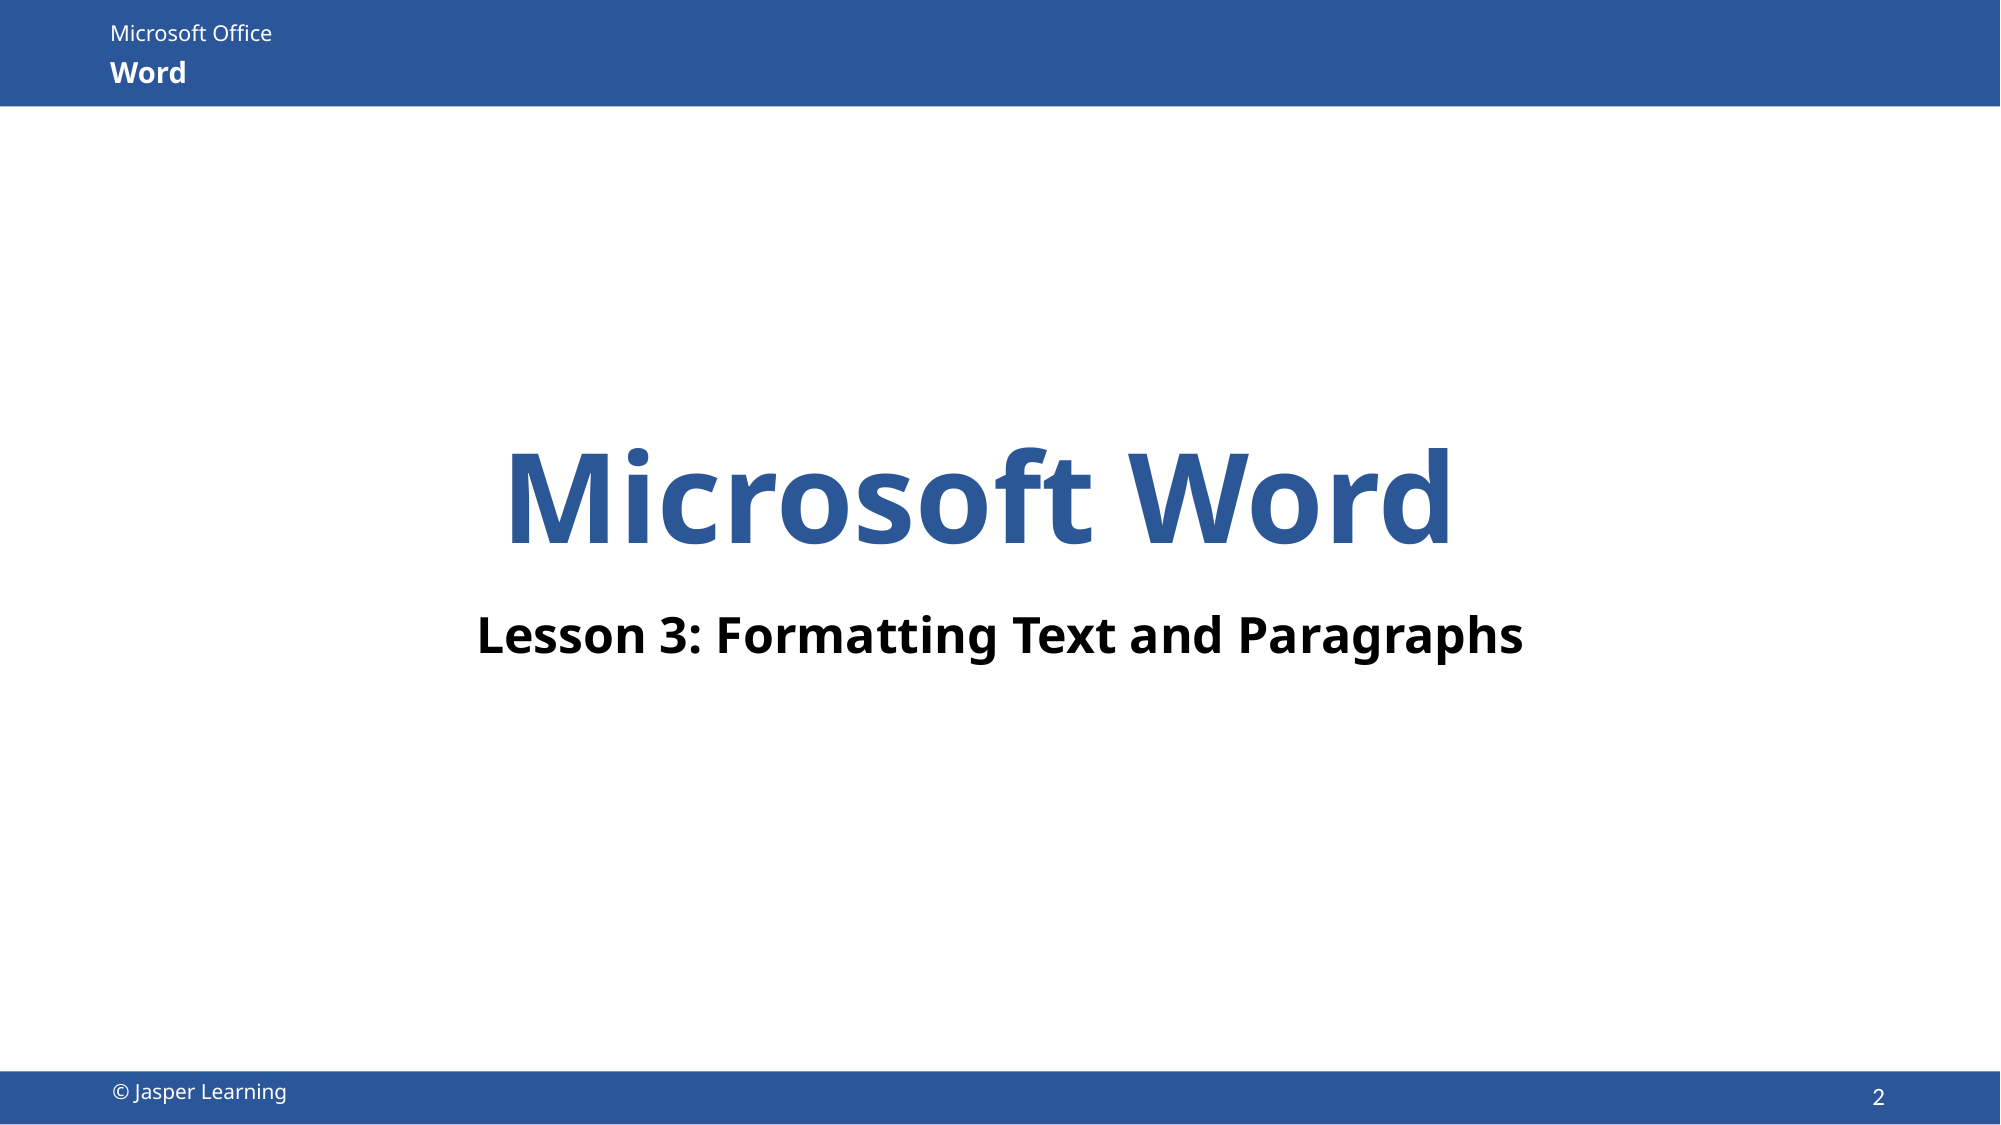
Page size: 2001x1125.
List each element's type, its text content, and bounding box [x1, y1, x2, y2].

title Microsoft Word [123, 184, 1838, 576]
slide_number 2 [1433, 1065, 1900, 1125]
footer © Jasper Learning [97, 1072, 773, 1114]
list Lesson 3: Formatting Text and Paragraphs [250, 591, 1751, 863]
